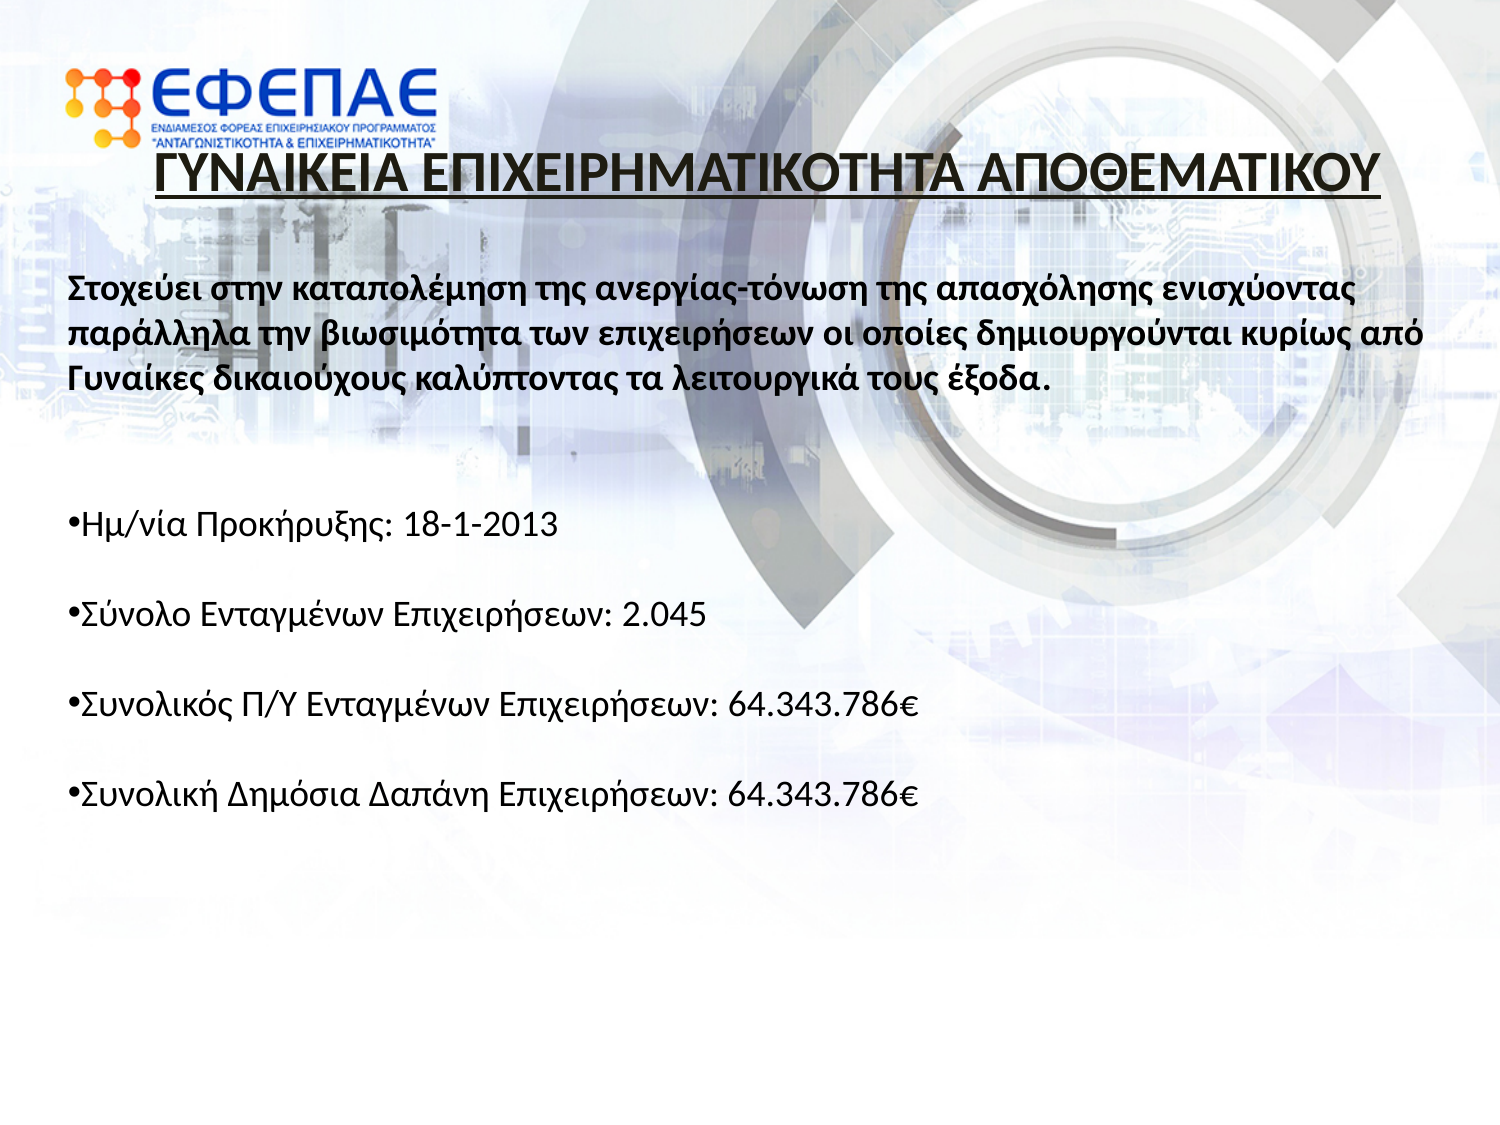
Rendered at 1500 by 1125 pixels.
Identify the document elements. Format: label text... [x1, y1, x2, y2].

picture [0, 0, 1500, 1125]
text_box Στοχεύει στην καταπολέμηση της ανεργίας-τόνωση της απασχόλησης ενισχύοντας παράλληλα την βιωσιμότητα των επιχειρήσεων οι οποίες δημιουργούνται κυρίως από Γυναίκες δικαιούχους καλύπτοντας τα λειτουργικά τους έξοδα. [53, 255, 1500, 451]
text_box Ημ/νία Προκήρυξης: 18-1-2013 Σύνολο Ενταγμένων Επιχειρήσεων: 2.045 Συνολικός Π/Υ Ενταγμένων Επιχειρήσεων: 64.343.786€ Συνολική Δημόσια Δαπάνη Επιχειρήσεων: 64.343.786€ [53, 491, 1459, 822]
text_box ΓΥΝΑΙΚΕΙΑ ΕΠΙΧΕΙΡΗΜΑΤΙΚΟΤΗΤΑ ΑΠΟΘΕΜΑΤΙΚΟΥ [76, 125, 1459, 211]
